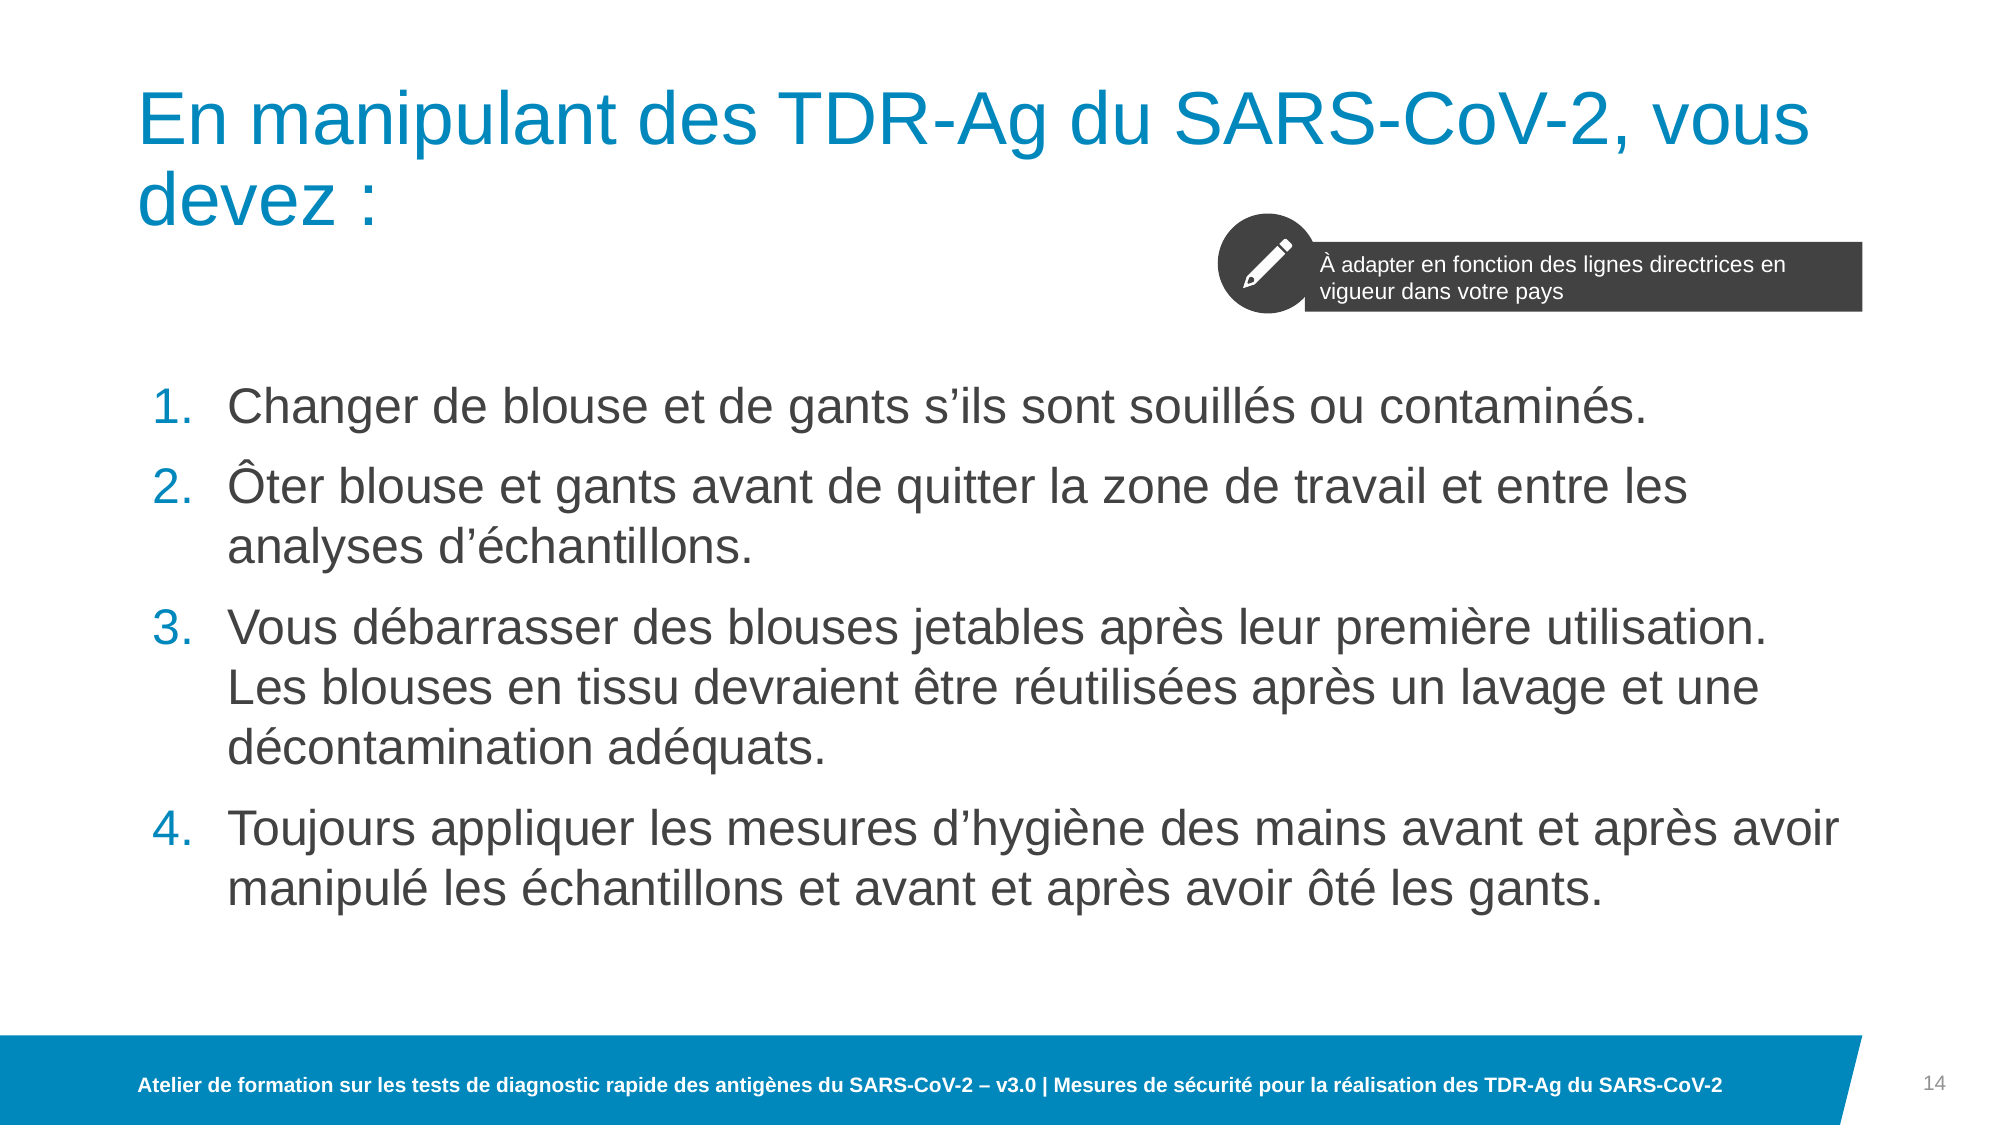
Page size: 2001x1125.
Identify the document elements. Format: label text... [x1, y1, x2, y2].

list Changer de blouse et de gants s’ils sont souillés ou contaminés. Ôter blouse et gants avant de quitter la zone de travail et entre les analyses d’échantillons. Vous débarrasser des blouses jetables après leur première utilisation. Les blouses en tissu devraient être réutilisées après un lavage et une décontamination adéquats. Toujours appliquer les mesures d’hygiène des mains avant et après avoir manipulé les échantillons et avant et après avoir ôté les gants. [137, 284, 1863, 1014]
footer Atelier de formation sur les tests de diagnostic rapide des antigènes du SARS-CoV-2 – v3.0 | Mesures de sécurité pour la réalisation des TDR-Ag du SARS-CoV-2 [137, 1042, 1762, 1125]
title En manipulant des TDR-Ag du SARS-CoV-2, vous devez : [137, 87, 1863, 242]
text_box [1218, 214, 1863, 313]
slide_number 14 [1862, 1035, 1947, 1125]
